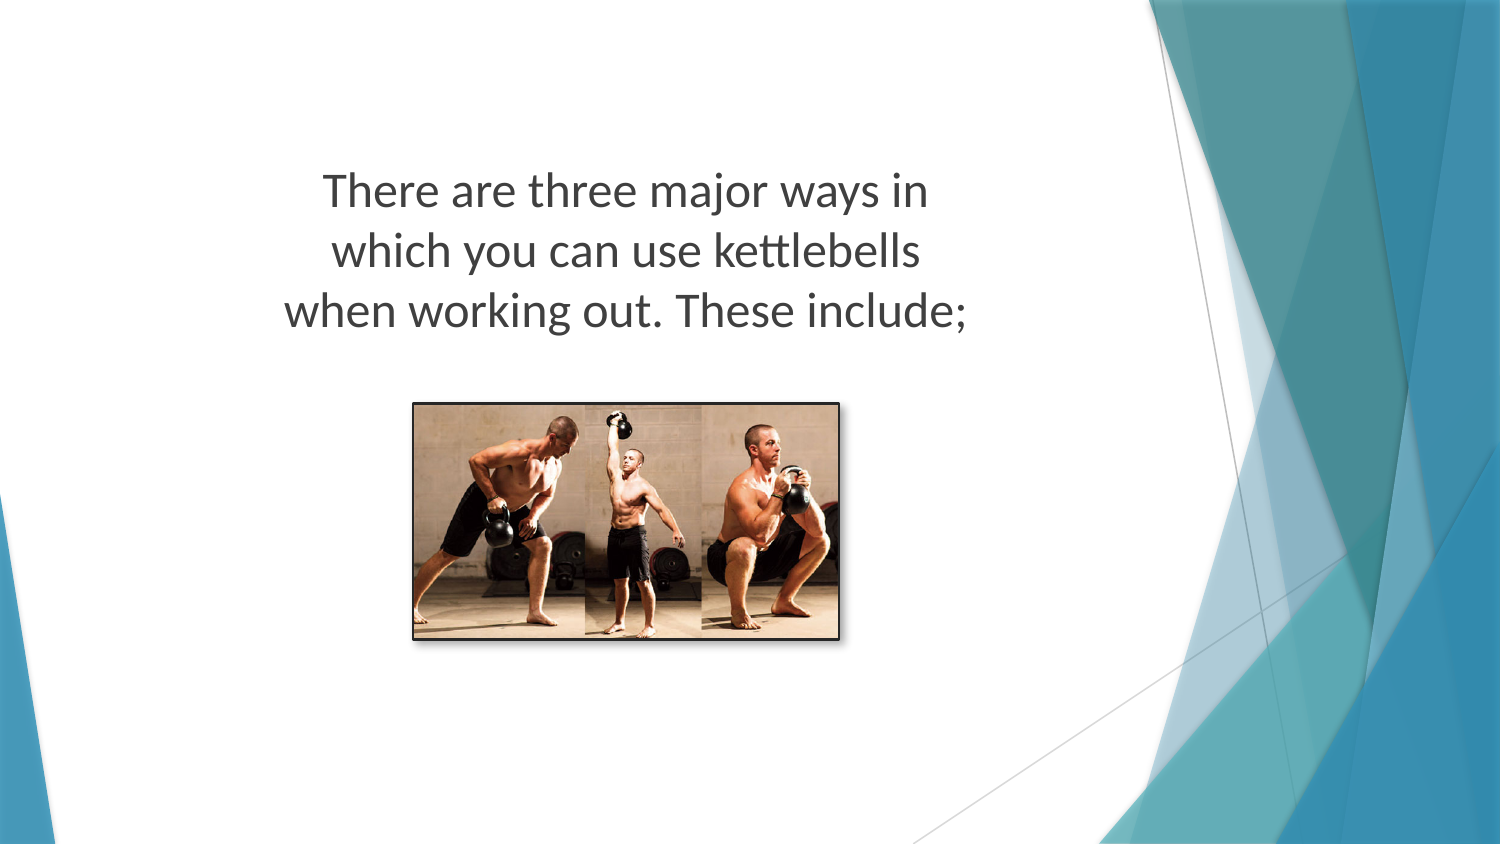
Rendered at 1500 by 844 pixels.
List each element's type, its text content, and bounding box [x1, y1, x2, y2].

picture [413, 404, 839, 639]
list There are three major ways in which you can use kettlebells when working out. These include; [253, 150, 998, 410]
